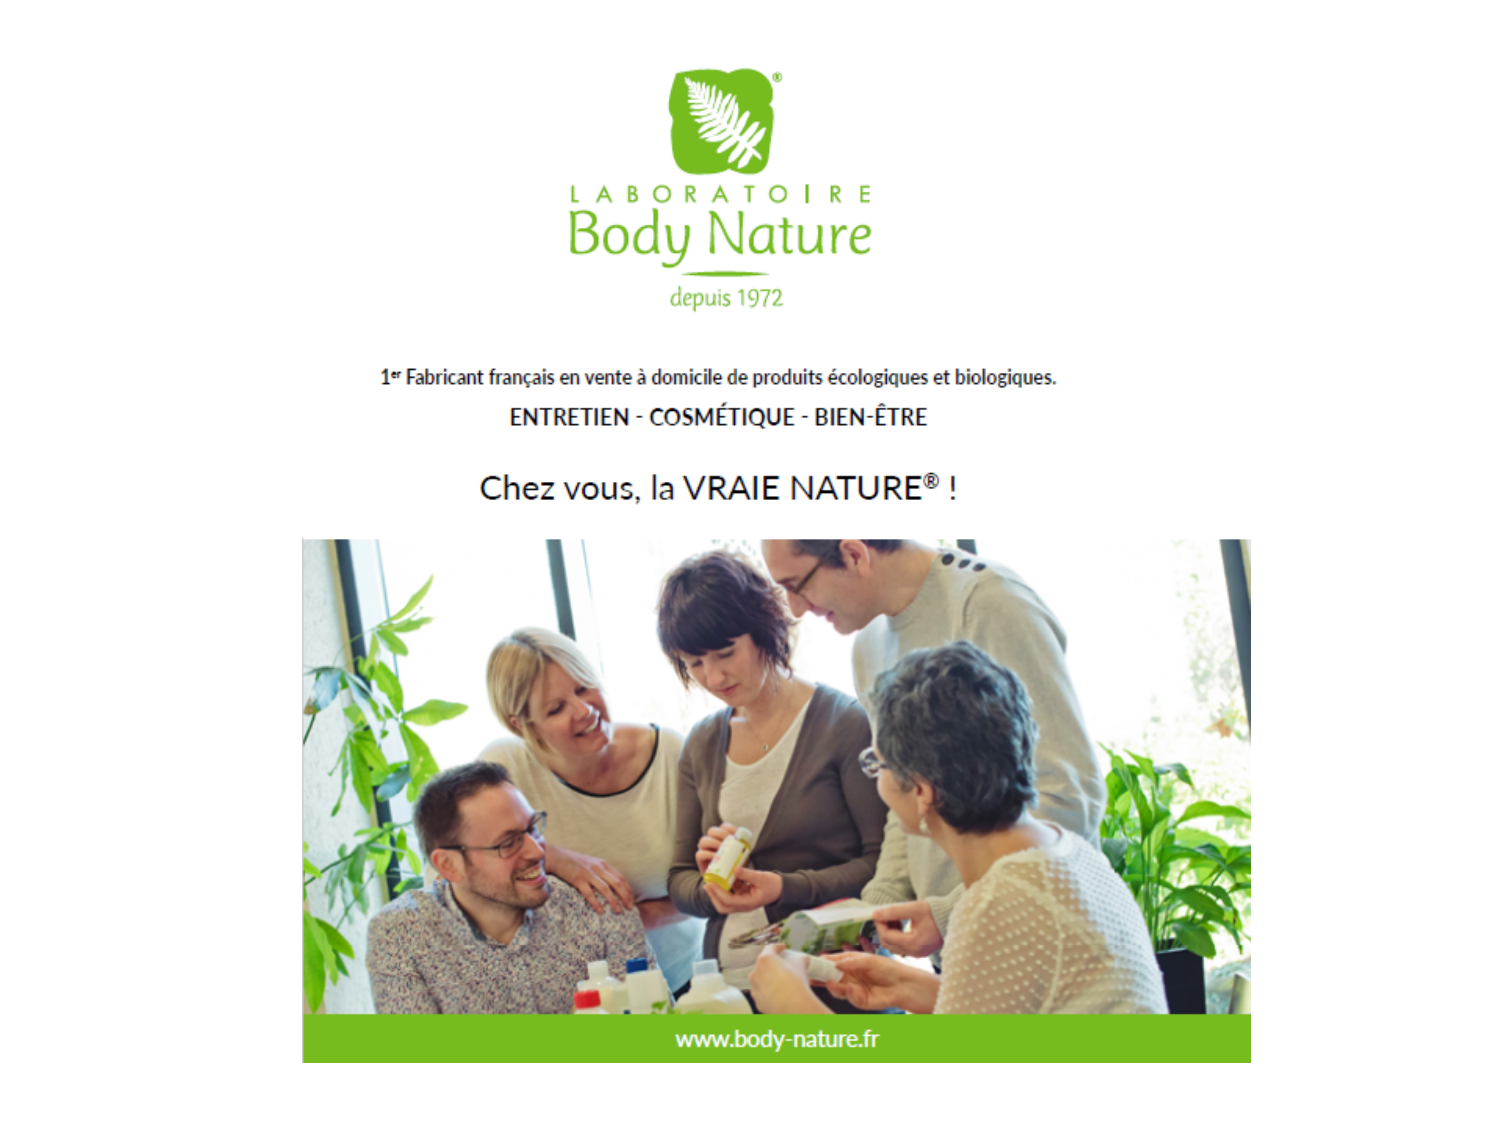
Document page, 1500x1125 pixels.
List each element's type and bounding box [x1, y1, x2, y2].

picture [536, 42, 903, 333]
picture [301, 538, 1251, 1063]
picture [370, 361, 1069, 511]
